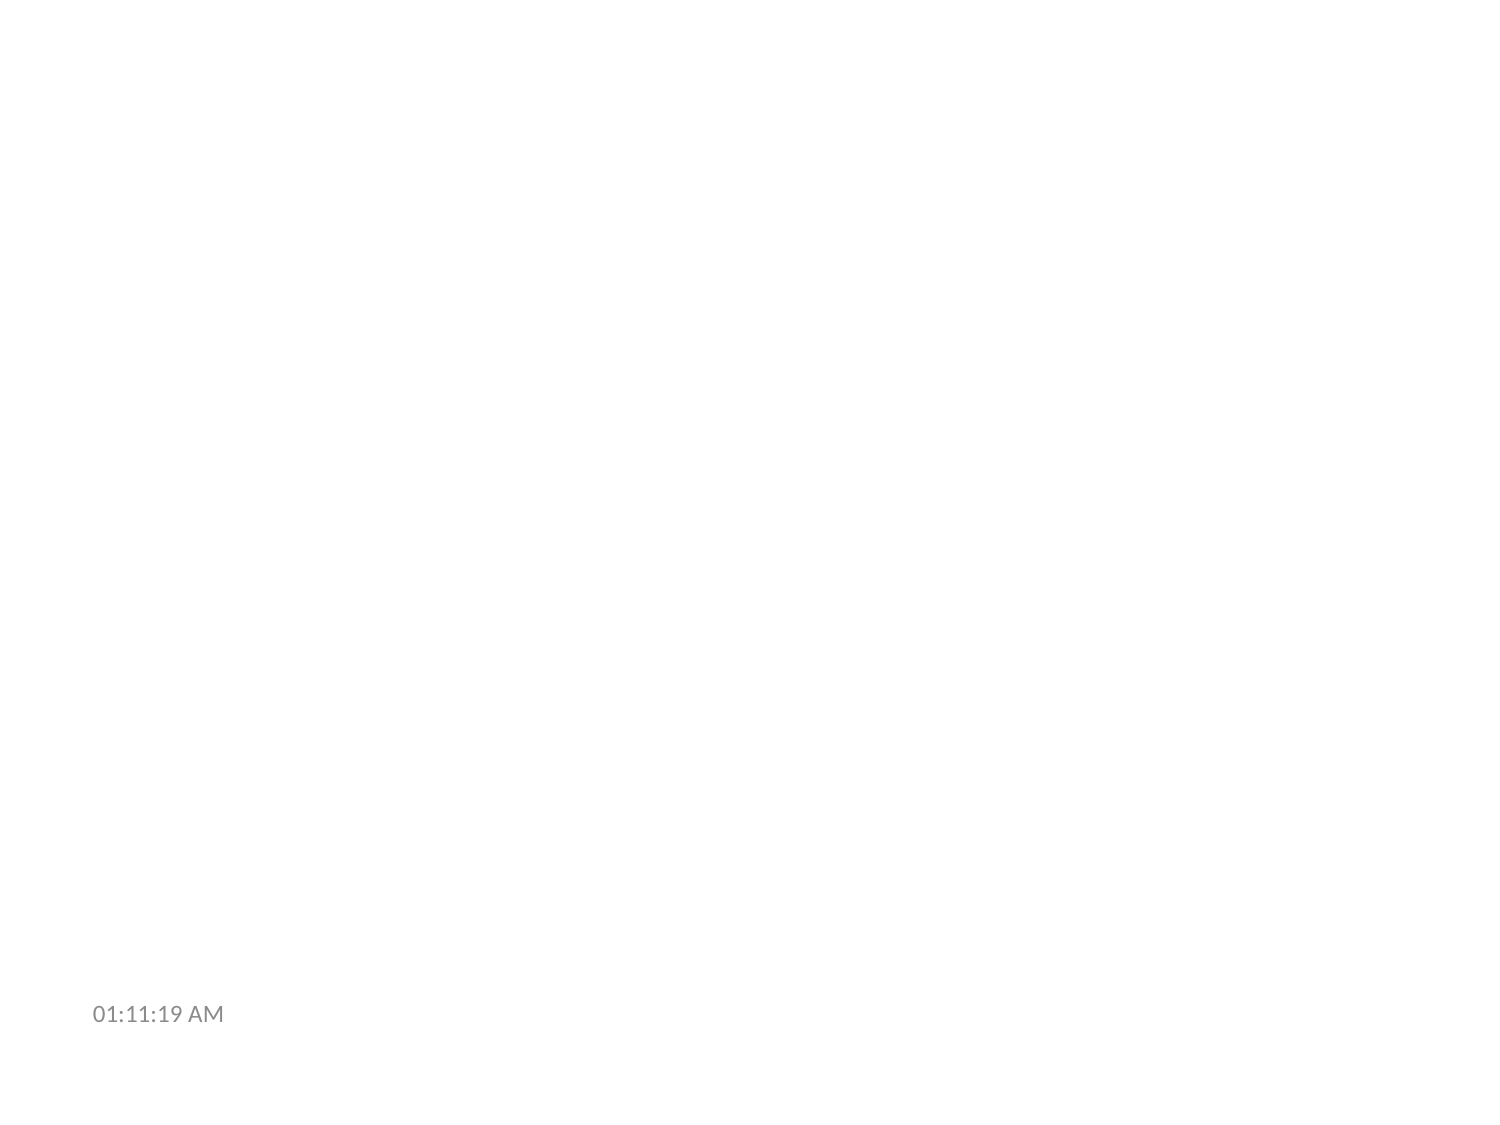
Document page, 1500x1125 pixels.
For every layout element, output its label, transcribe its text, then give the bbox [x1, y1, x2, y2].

text_box 3:35:09 PM [77, 982, 428, 1043]
